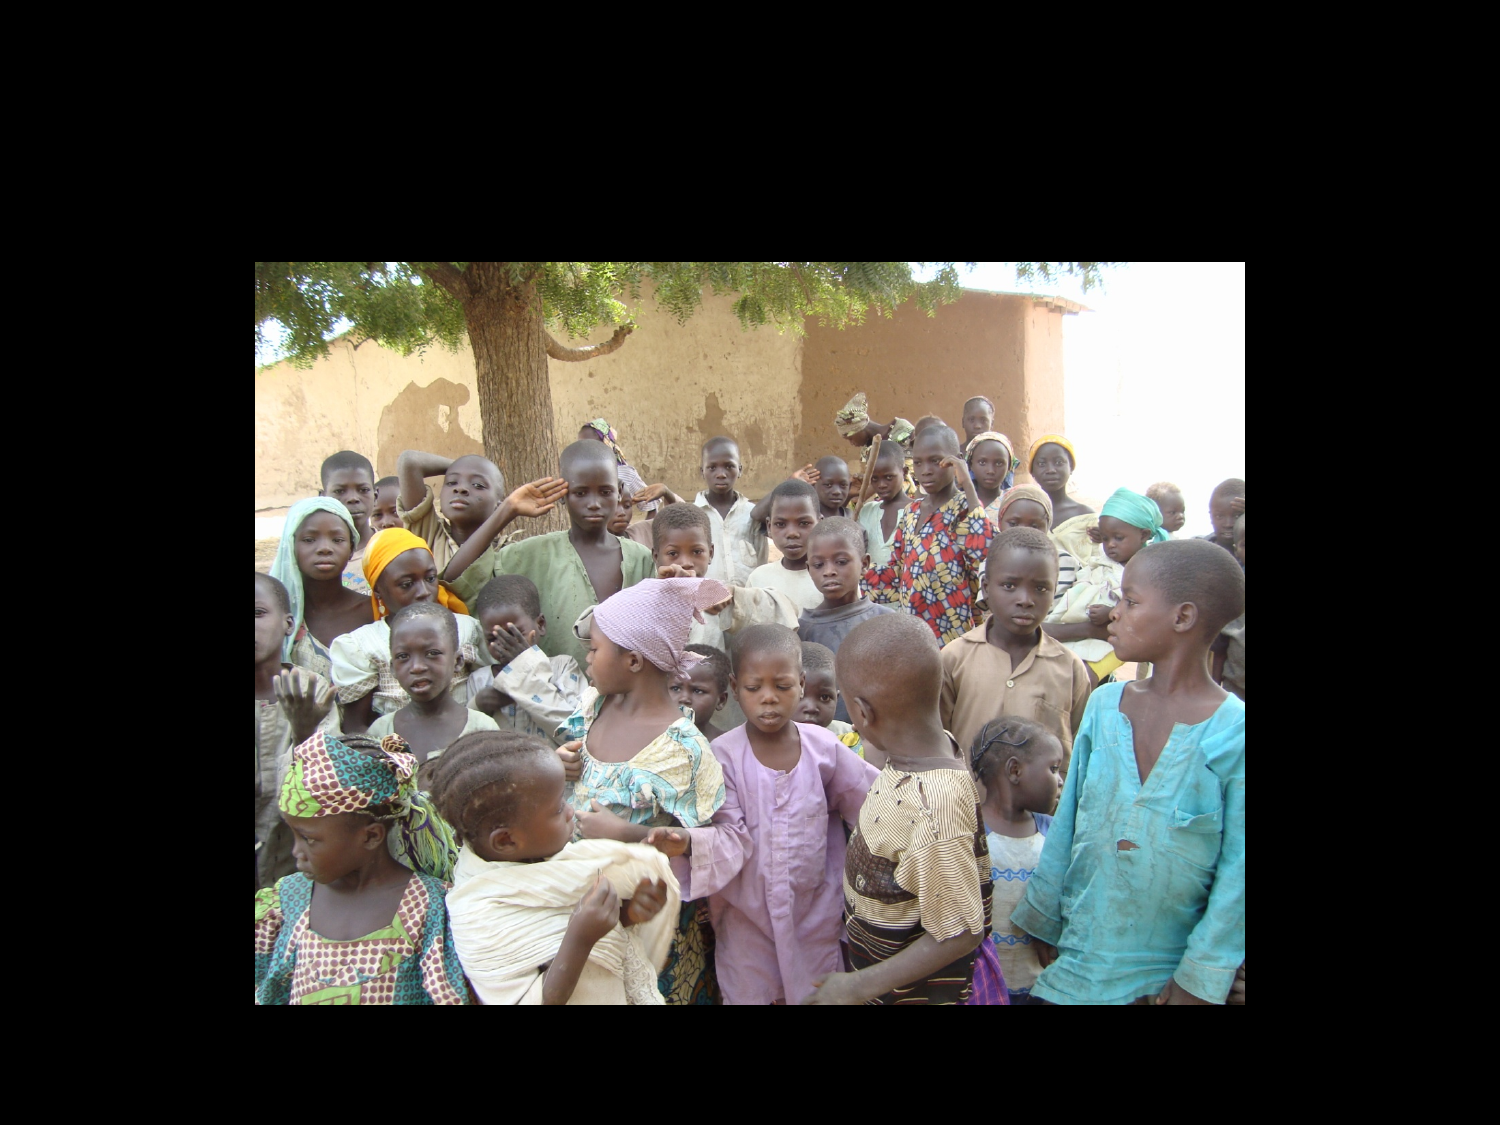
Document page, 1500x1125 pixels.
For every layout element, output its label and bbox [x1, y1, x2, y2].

list [254, 262, 1246, 1006]
